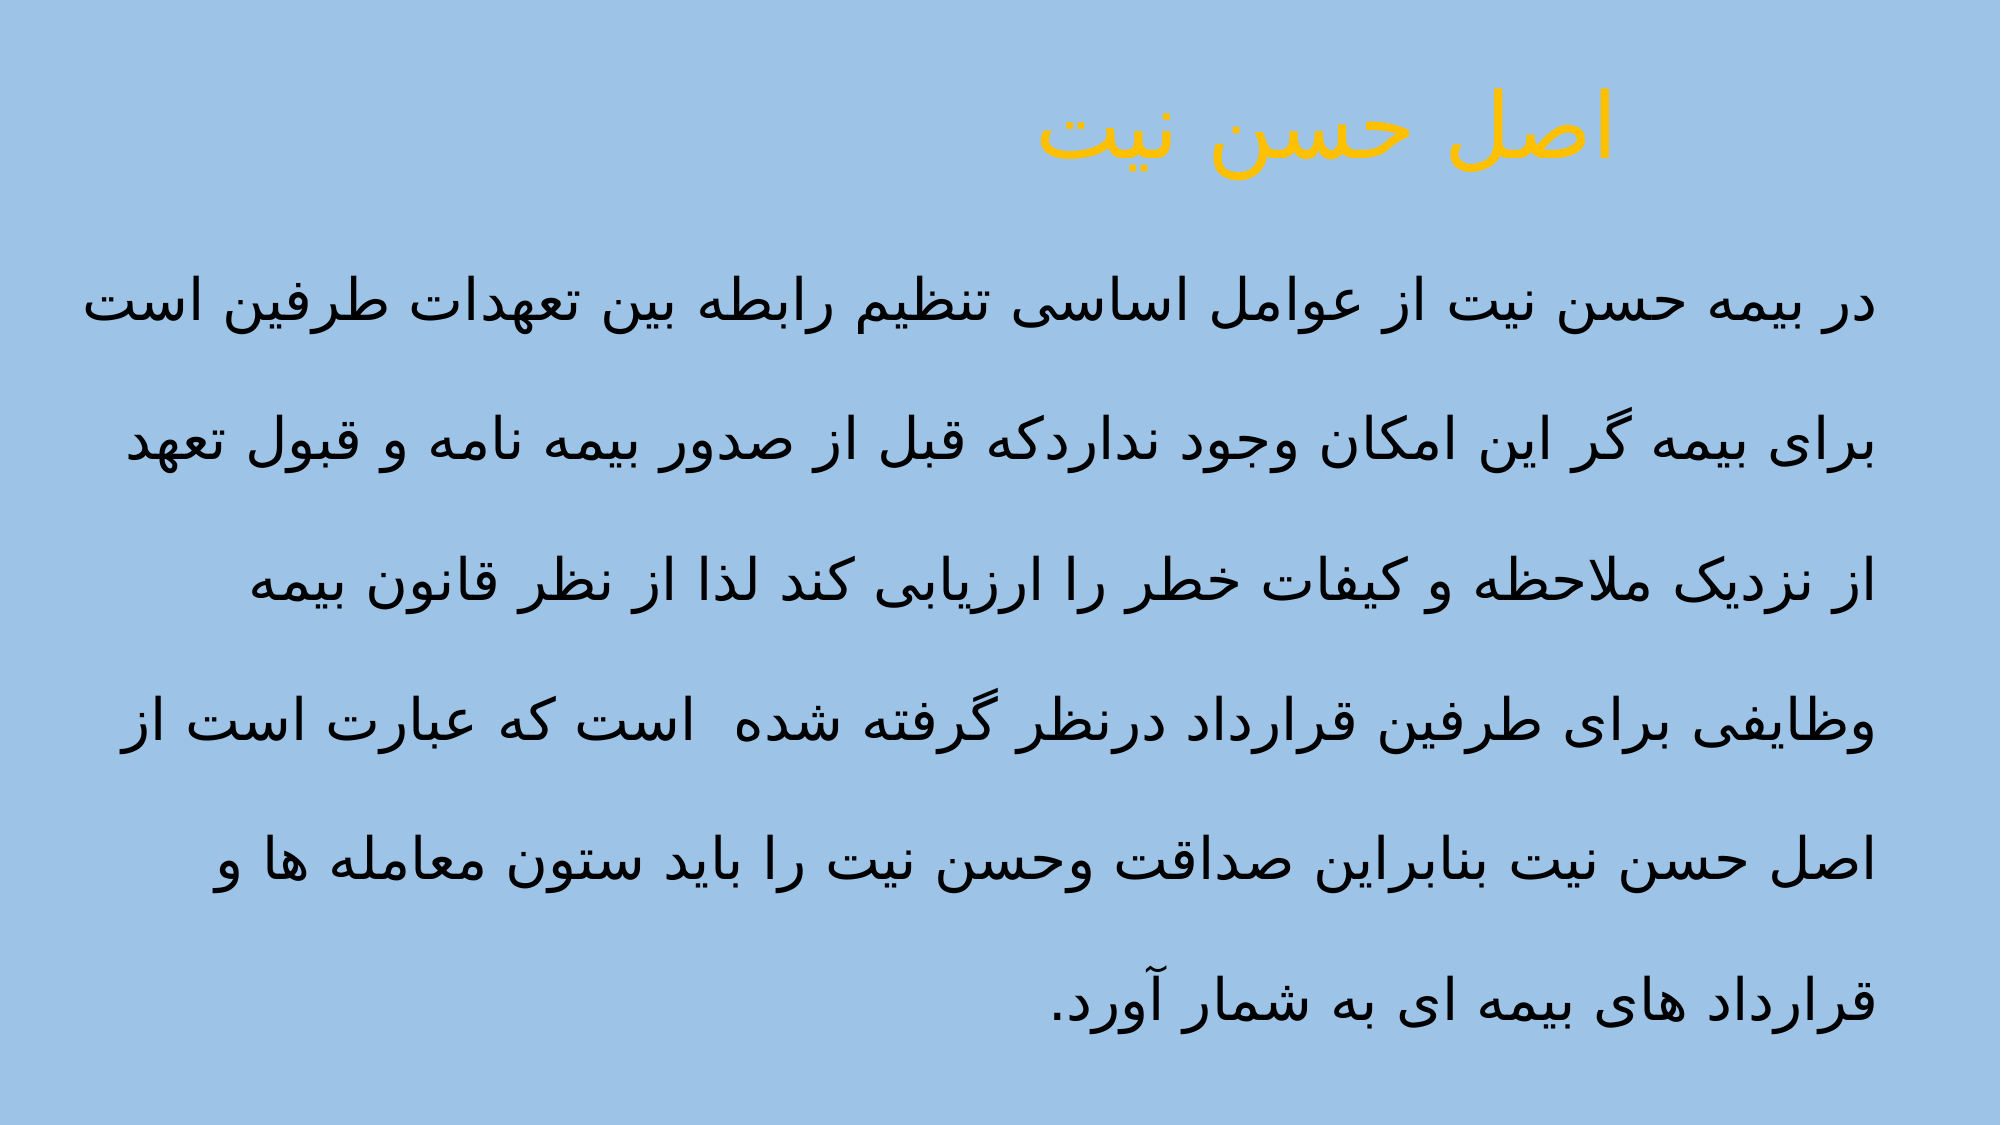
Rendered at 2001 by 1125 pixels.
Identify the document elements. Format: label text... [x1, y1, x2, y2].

title اصل حسن نیت [934, 18, 1690, 184]
subtitle در بیمه حسن نیت از عوامل اساسی تنظیم رابطه بین تعهدات طرفین است برای بیمه گر این امکان وجود نداردکه قبل از صدور بیمه نامه و قبول تعهد از نزدیک ملاحظه و کیفات خطر را ارزیابی کند لذا از نظر قانون بیمه وظایفی برای طرفین قرارداد درنظر گرفته شده است که عبارت است از اصل حسن نیت بنابراین صداقت وحسن نیت را باید ستون معامله ها و قرارداد های بیمه ای به شمار آورد. [55, 184, 1895, 922]
